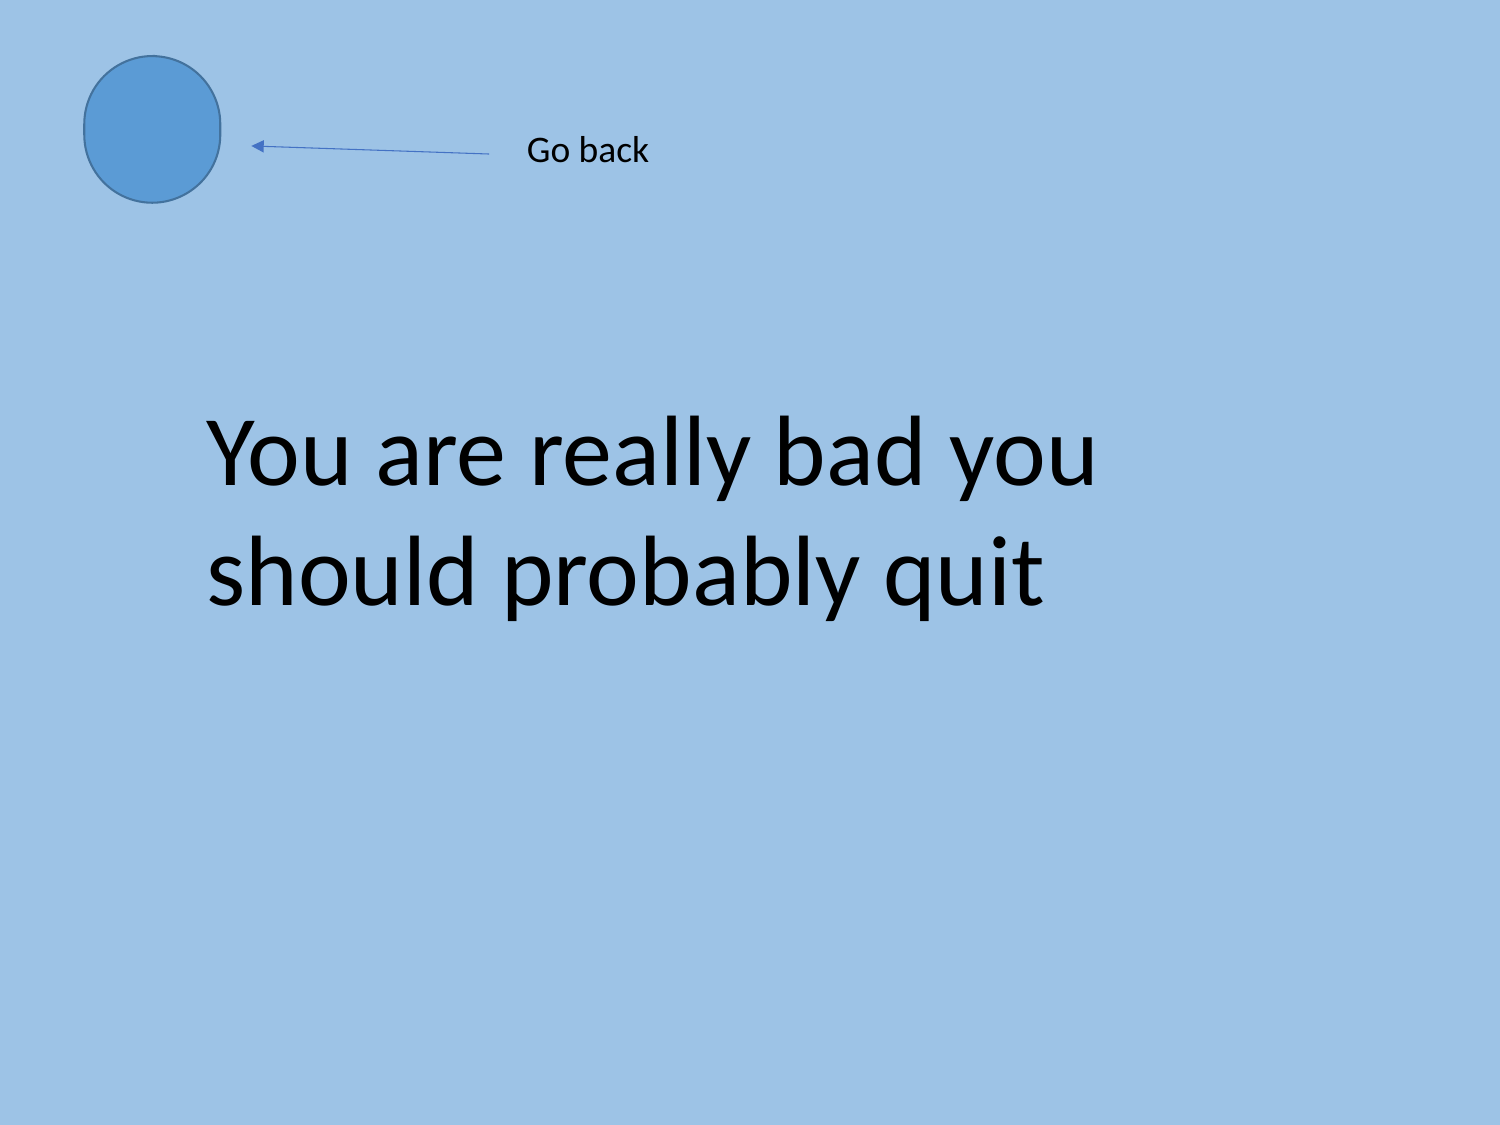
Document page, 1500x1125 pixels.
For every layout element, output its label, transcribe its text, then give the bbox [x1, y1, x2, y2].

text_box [251, 145, 490, 154]
text_box You are really bad you should probably quit [191, 378, 1386, 633]
text_box [83, 54, 222, 204]
text_box Go back [512, 117, 848, 178]
